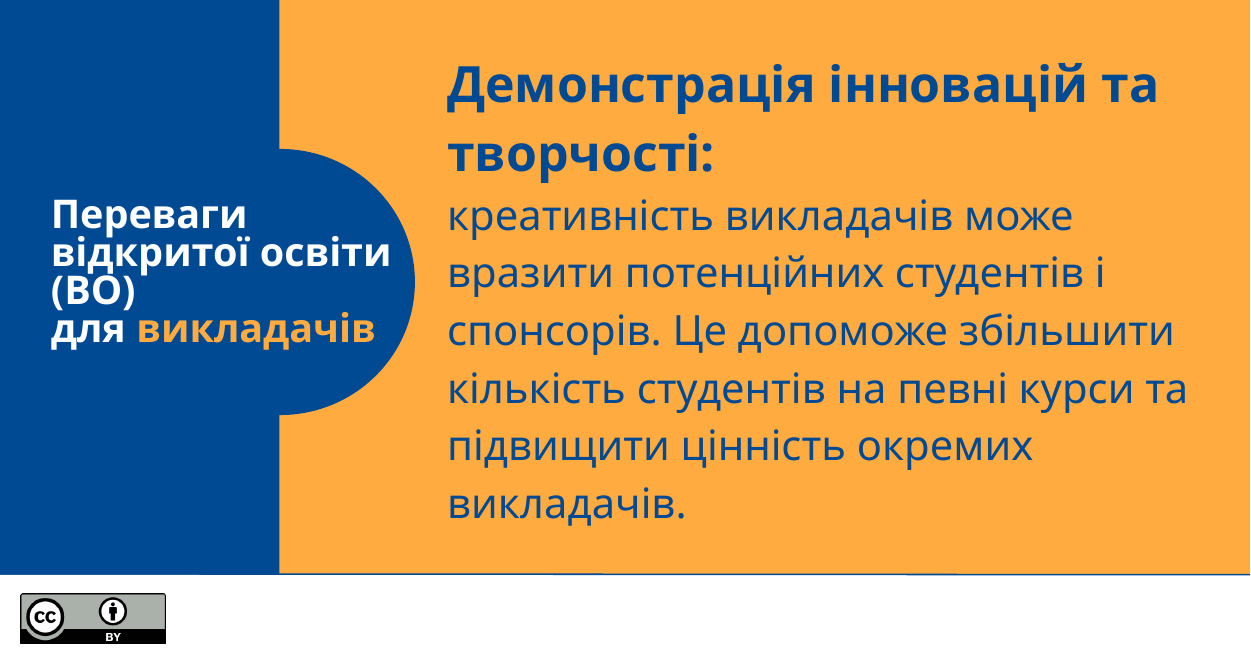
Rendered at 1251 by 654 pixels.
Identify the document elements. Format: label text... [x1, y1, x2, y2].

text_box [0, 582, 1250, 654]
text_box [190, 148, 371, 183]
picture [20, 592, 166, 645]
text_box Переваги відкритої освіти (BO) для викладачів [35, 183, 432, 366]
text_box Демонстрація інновацій та творчості: креативність викладачів може вразити потенційних студентів і спонсорів. Це допоможе збільшити кількість студентів на певні курси та підвищити цінність окремих викладачів. [432, 28, 1243, 542]
text_box [175, 366, 385, 416]
text_box [0, 0, 280, 573]
